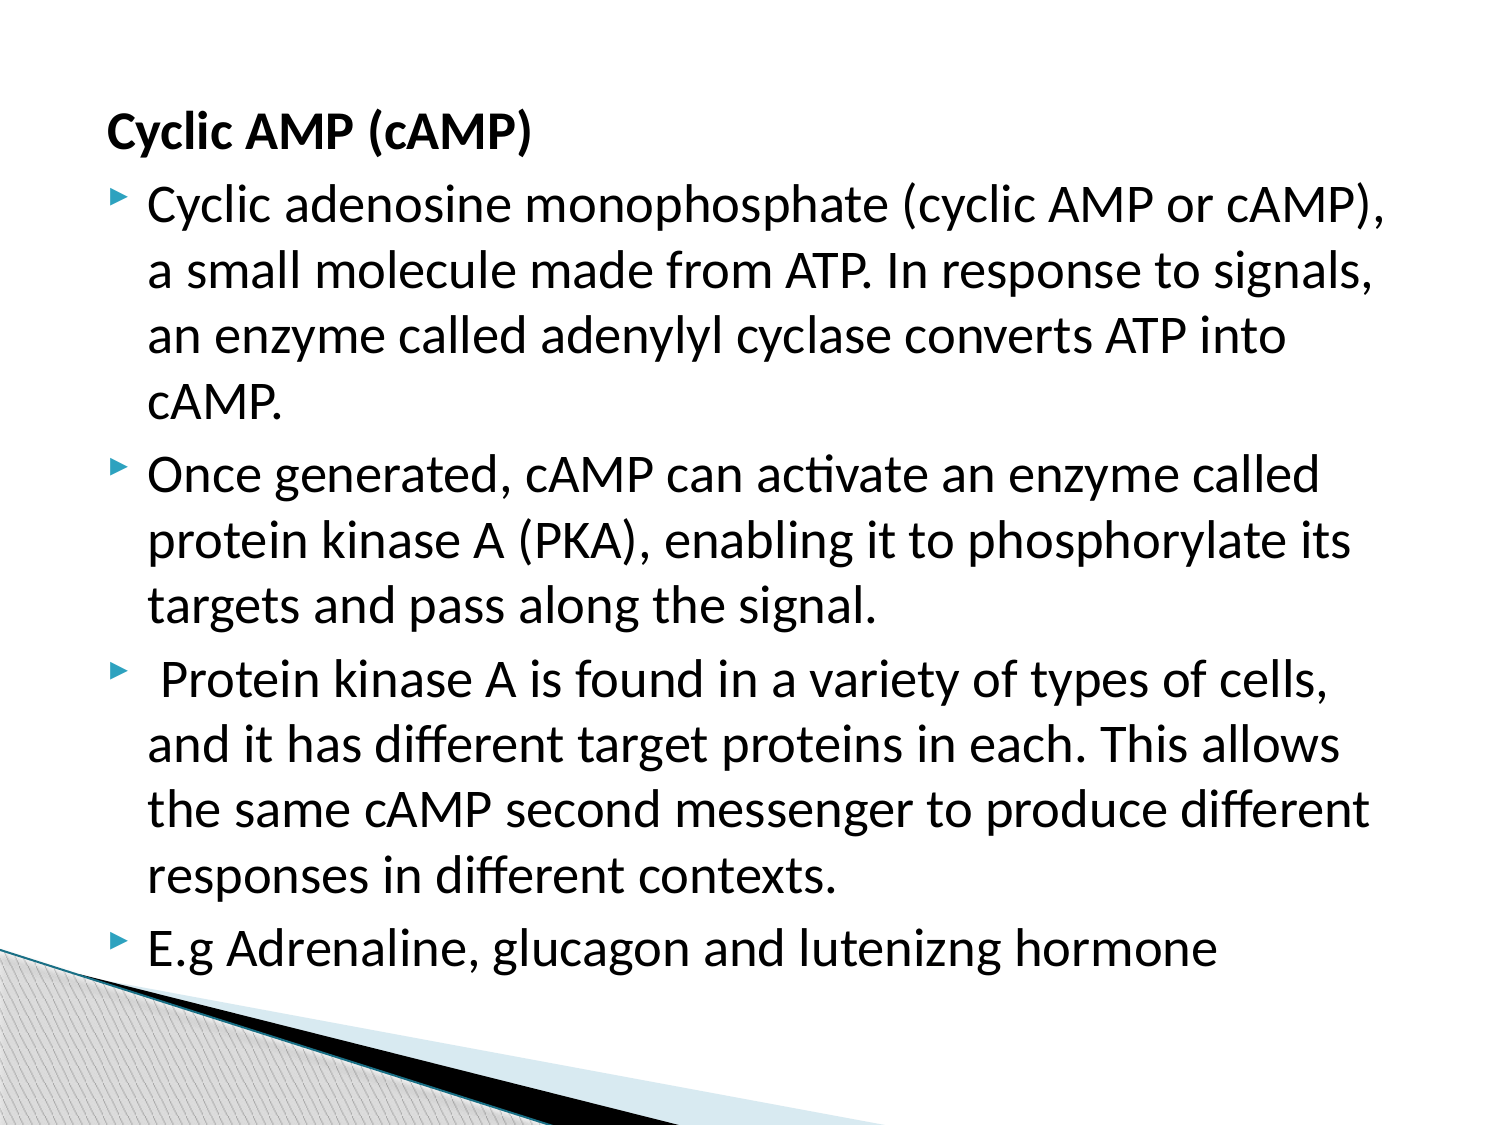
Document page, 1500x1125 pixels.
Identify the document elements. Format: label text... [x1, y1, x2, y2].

list Cyclic AMP (cAMP) Cyclic adenosine monophosphate (cyclic AMP or cAMP), a small molecule made from ATP. In response to signals, an enzyme called adenylyl cyclase converts ATP into cAMP. Once generated, cAMP can activate an enzyme called protein kinase A (PKA), enabling it to phosphorylate its targets and pass along the signal. Protein kinase A is found in a variety of types of cells, and it has different target proteins in each. This allows the same cAMP second messenger to produce different responses in different contexts. E.g Adrenaline, glucagon and lutenizng hormone [75, 87, 1425, 986]
